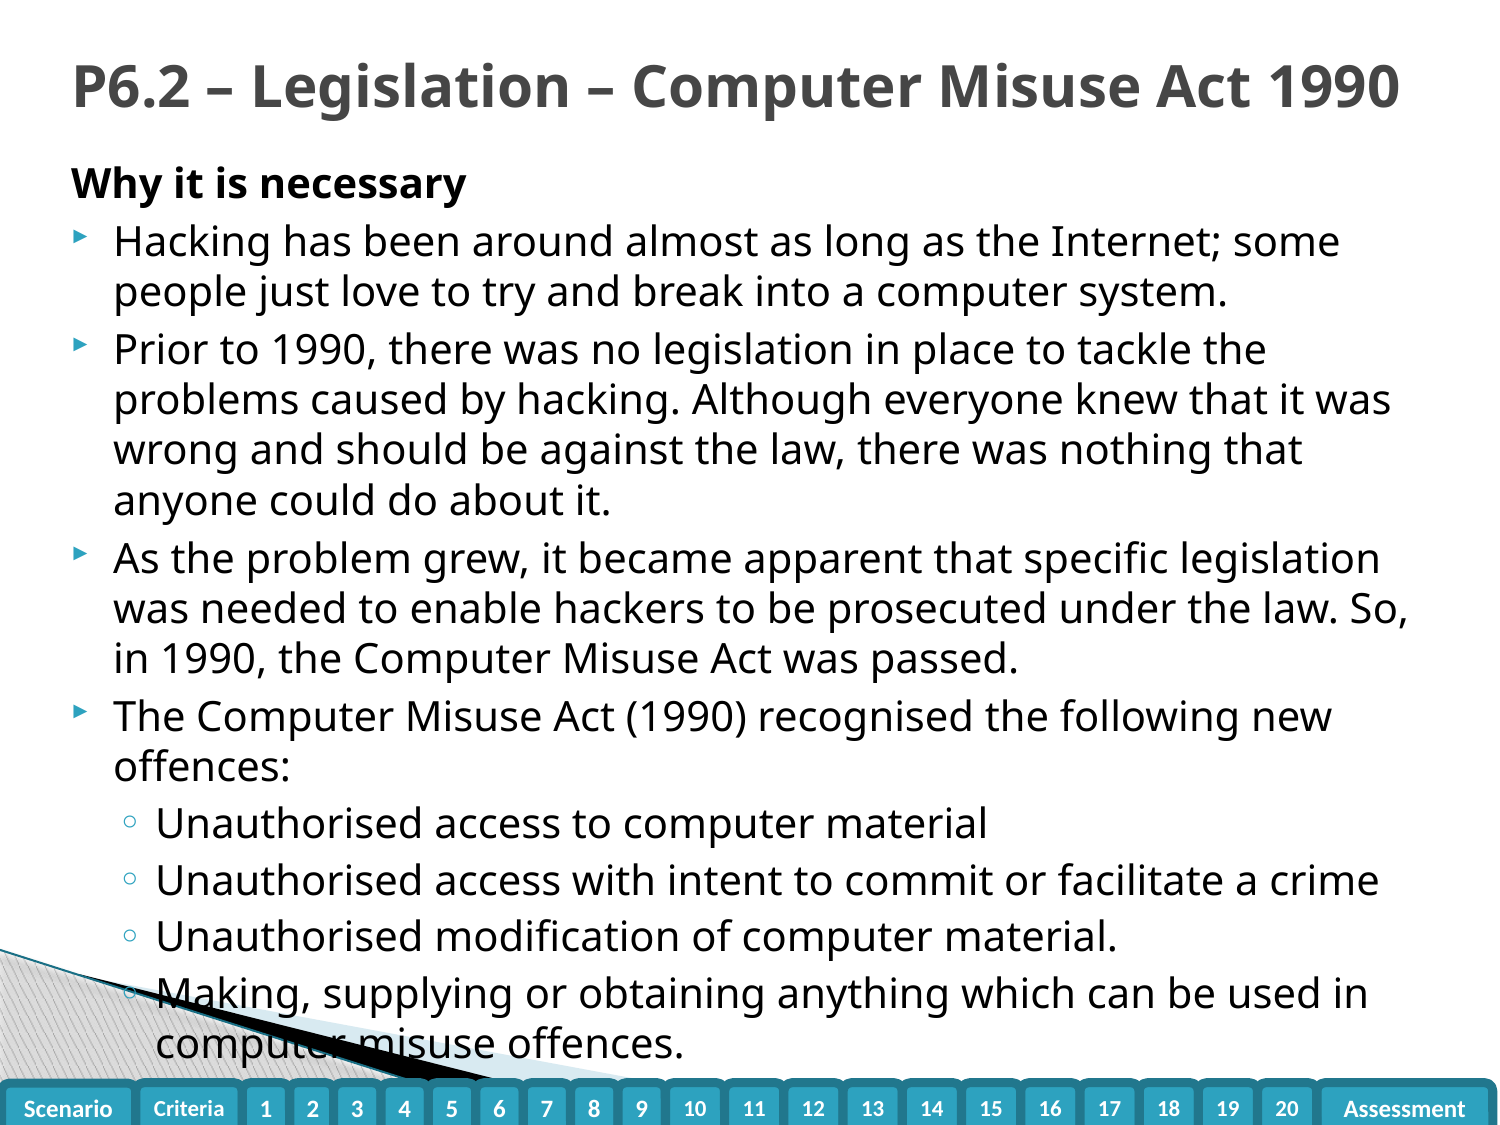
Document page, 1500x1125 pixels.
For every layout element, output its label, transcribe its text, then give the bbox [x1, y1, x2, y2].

list Why it is necessary Hacking has been around almost as long as the Internet; some people just love to try and break into a computer system. Prior to 1990, there was no legislation in place to tackle the problems caused by hacking. Although everyone knew that it was wrong and should be against the law, there was nothing that anyone could do about it. As the problem grew, it became apparent that specific legislation was needed to enable hackers to be prosecuted under the law. So, in 1990, the Computer Misuse Act was passed. The Computer Misuse Act (1990) recognised the following new offences: Unauthorised access to computer material Unauthorised access with intent to commit or facilitate a crime Unauthorised modification of computer material. Making, supplying or obtaining anything which can be used in computer misuse offences. [38, 149, 1463, 1032]
title P6.2 – Legislation – Computer Misuse Act 1990 [41, 30, 1471, 138]
